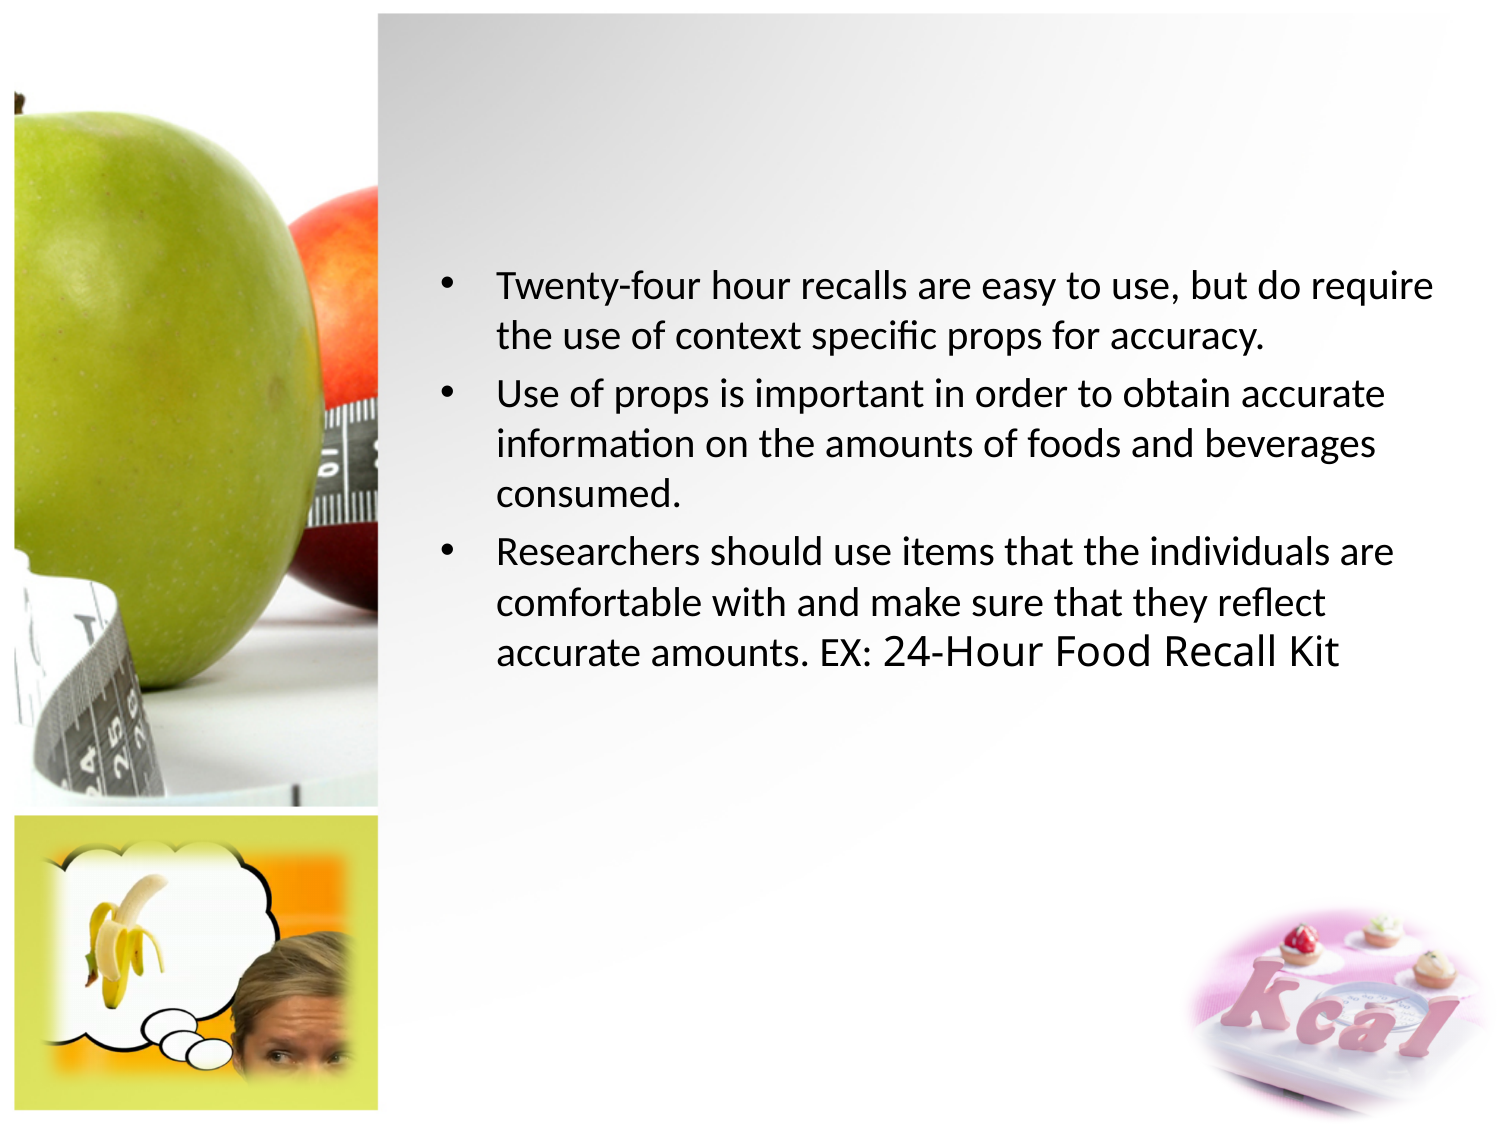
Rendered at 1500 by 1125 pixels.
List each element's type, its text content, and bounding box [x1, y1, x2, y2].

picture [0, 0, 1500, 1125]
list Twenty-four hour recalls are easy to use, but do require the use of context specific props for accuracy. Use of props is important in order to obtain accurate information on the amounts of foods and beverages consumed. Researchers should use items that the individuals are comfortable with and make sure that they reflect accurate amounts. EX: 24-Hour Food Recall Kit [424, 249, 1451, 1076]
